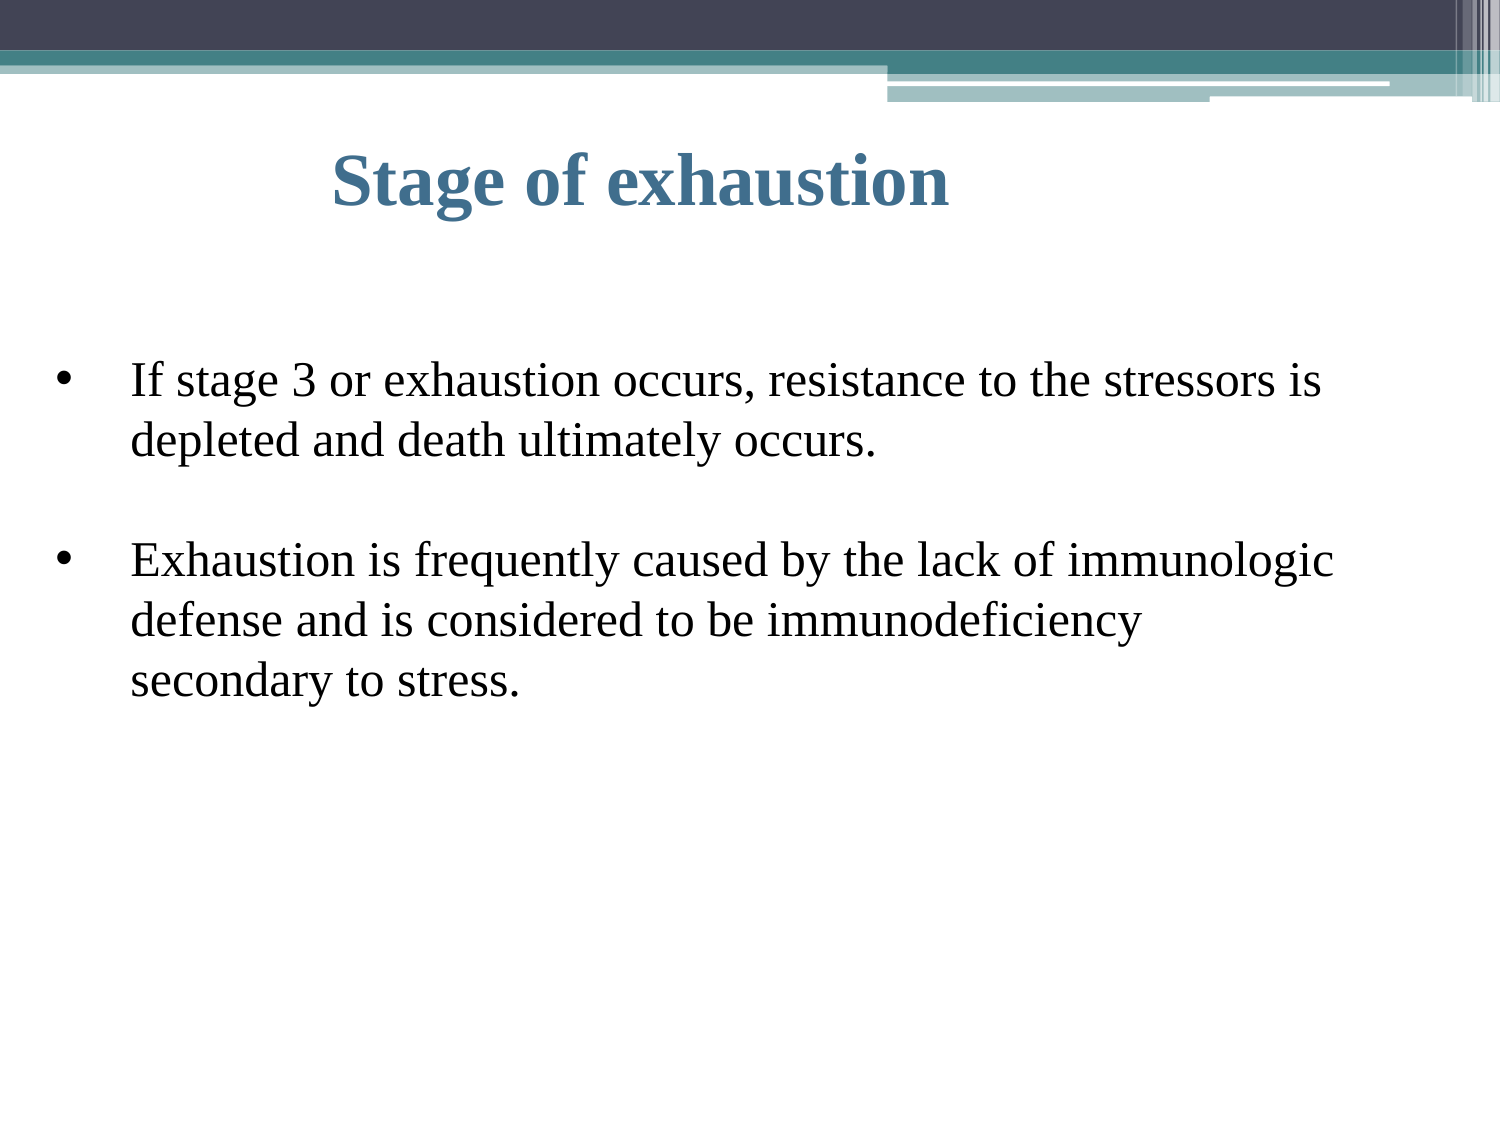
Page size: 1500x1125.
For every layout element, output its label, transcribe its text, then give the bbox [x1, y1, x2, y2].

title Stage of exhaustion [328, 128, 1093, 319]
text_box If stage 3 or exhaustion occurs, resistance to the stressors is depleted and death ultimately occurs. Exhaustion is frequently caused by the lack of immunologic defense and is considered to be immunodeficiency secondary to stress. [55, 338, 1359, 707]
